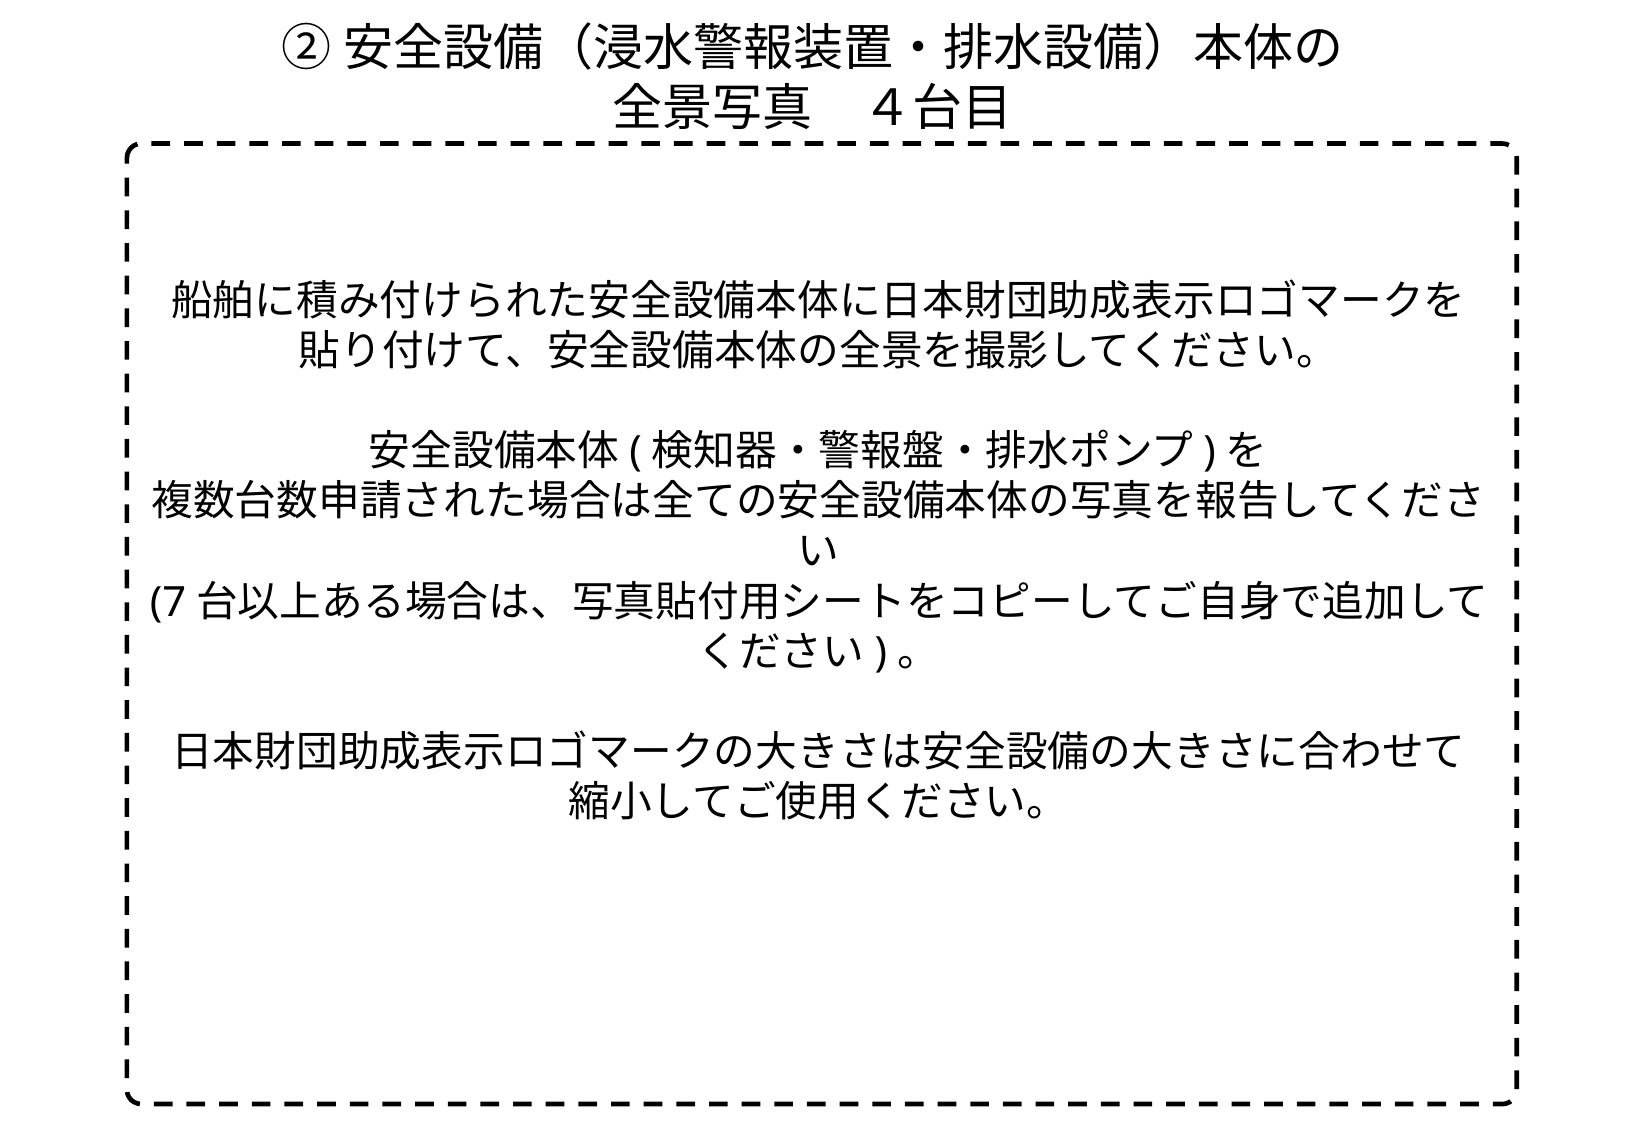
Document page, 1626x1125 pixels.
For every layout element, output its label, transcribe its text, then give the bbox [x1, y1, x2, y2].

text_box ②安全設備（浸水警報装置・排水設備）本体の 全景写真 ４台目 [43, 8, 1582, 143]
text_box 船舶に積み付けられた安全設備本体に日本財団助成表示ロゴマークを 貼り付けて、安全設備本体の全景を撮影してください。 安全設備本体(検知器・警報盤・排水ポンプ)を 複数台数申請された場合は全ての安全設備本体の写真を報告してください (7台以上ある場合は、写真貼付用シートをコピーしてご自身で追加してください)。 日本財団助成表示ロゴマークの大きさは安全設備の大きさに合わせて 縮小してご使用ください。 [126, 266, 1510, 832]
text_box [124, 141, 1519, 1107]
